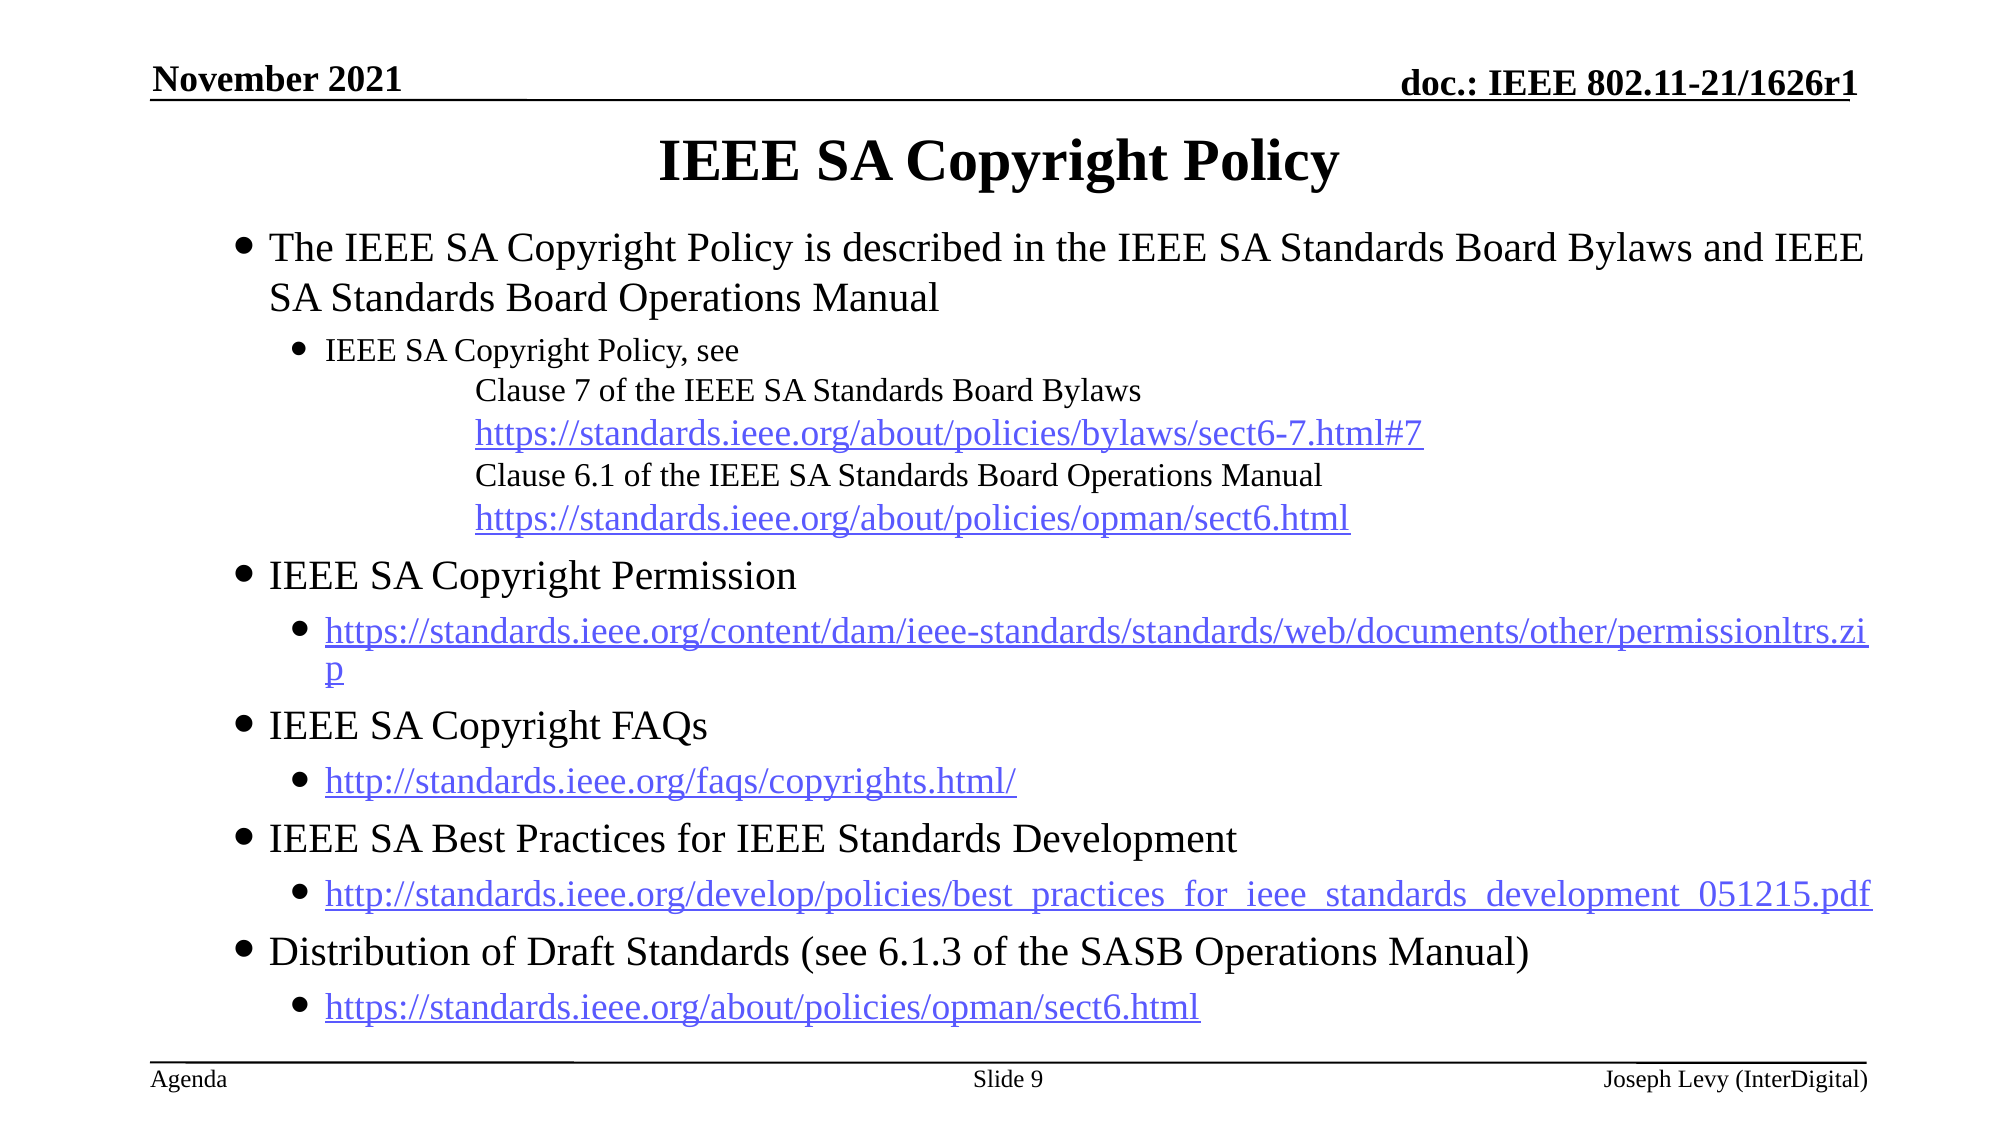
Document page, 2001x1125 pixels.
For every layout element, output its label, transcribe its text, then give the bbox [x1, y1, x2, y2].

list The IEEE SA Copyright Policy is described in the IEEE SA Standards Board Bylaws and IEEE SA Standards Board Operations Manual IEEE SA Copyright Policy, see Clause 7 of the IEEE SA Standards Board Bylaws https://standards.ieee.org/about/policies/bylaws/sect6-7.html#7 Clause 6.1 of the IEEE SA Standards Board Operations Manual https://standards.ieee.org/about/policies/opman/sect6.html IEEE SA Copyright Permission https://standards.ieee.org/content/dam/ieee-standards/standards/web/documents/other/permissionltrs.zip IEEE SA Copyright FAQs http://standards.ieee.org/faqs/copyrights.html/ IEEE SA Best Practices for IEEE Standards Development http://standards.ieee.org/develop/policies/best_practices_for_ieee_standards_development_051215.pdf Distribution of Draft Standards (see 6.1.3 of the SASB Operations Manual) https://standards.ieee.org/about/policies/opman/sect6.html [105, 212, 1895, 1063]
footer Joseph Levy (InterDigital) [1171, 1061, 1869, 1093]
slide_number Slide 9 [950, 1061, 1067, 1123]
title IEEE SA Copyright Policy [149, 112, 1850, 201]
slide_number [152, 54, 563, 100]
